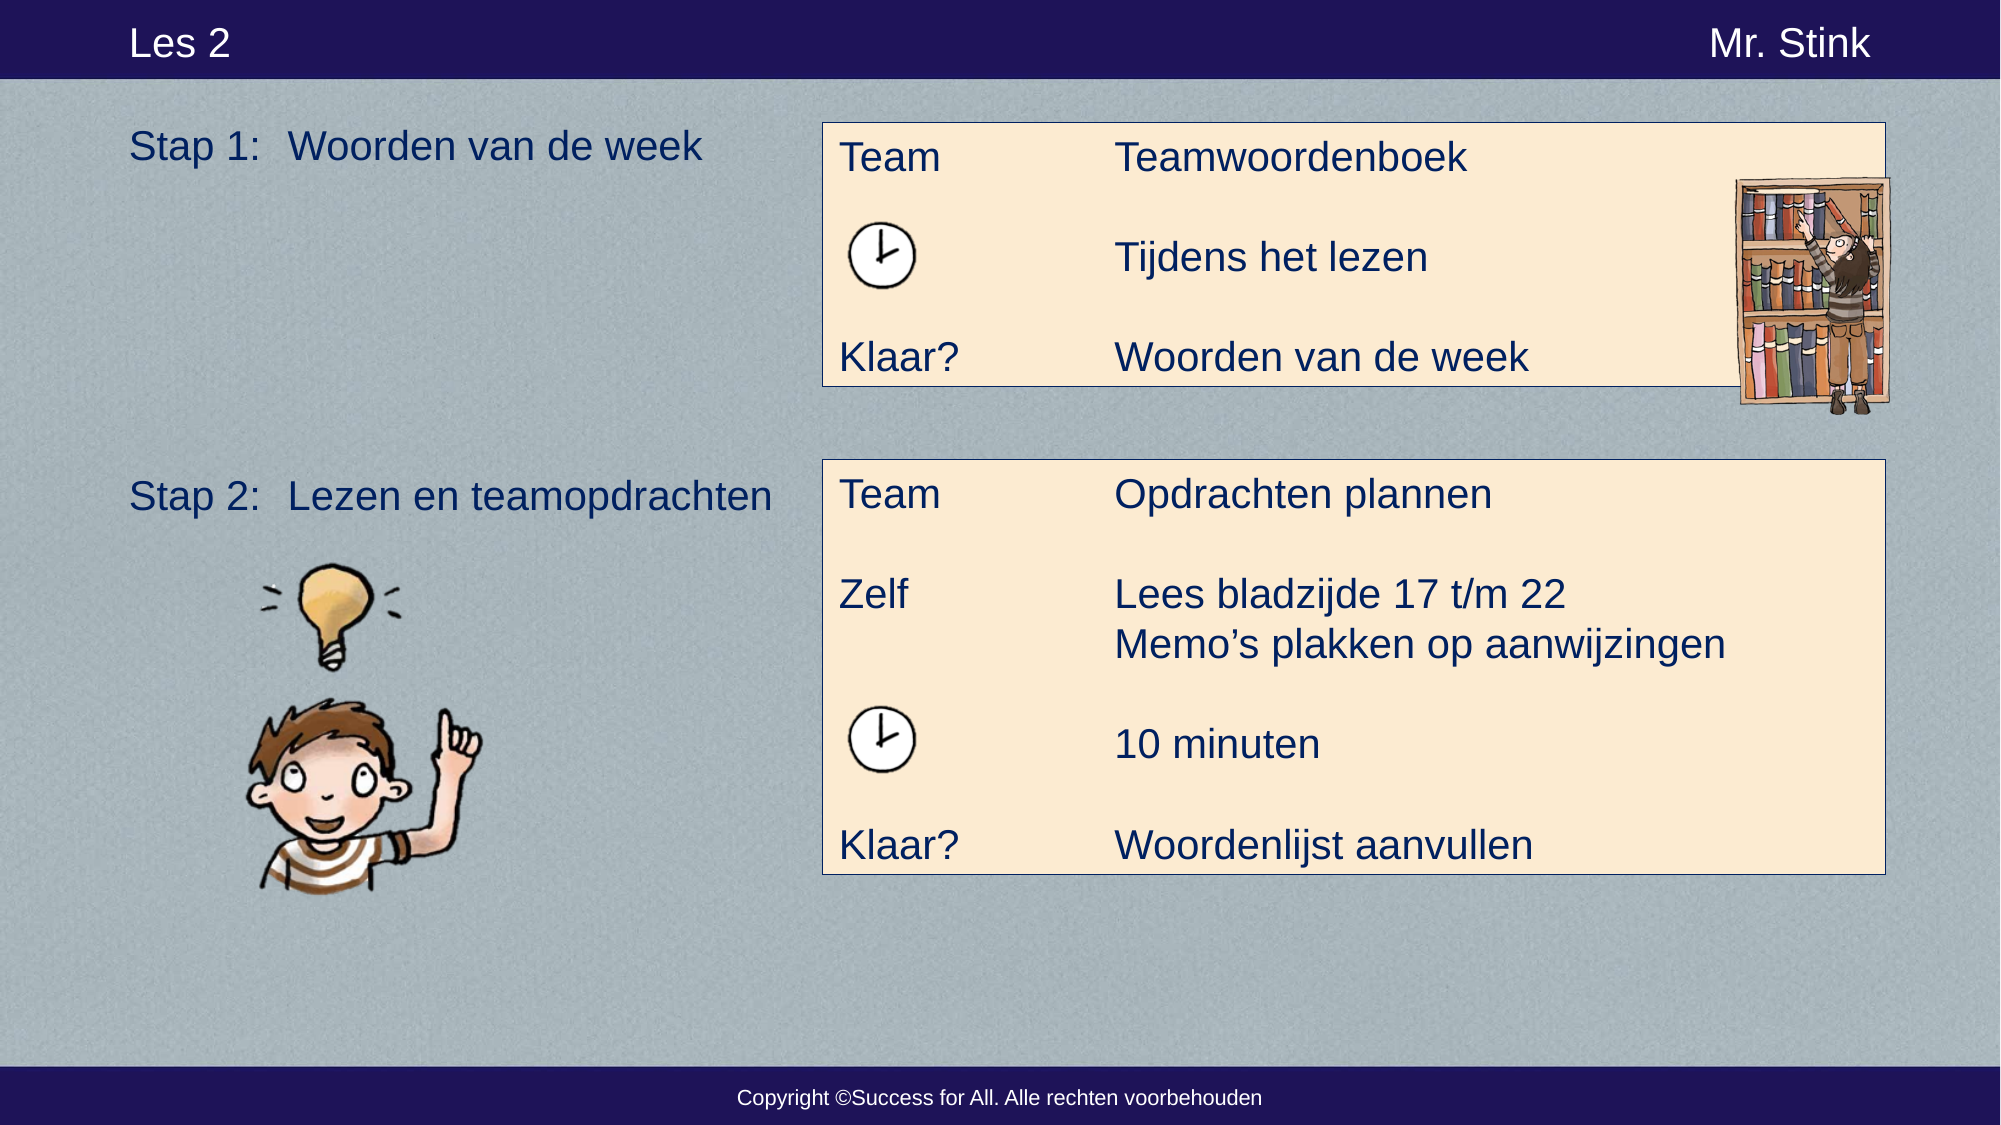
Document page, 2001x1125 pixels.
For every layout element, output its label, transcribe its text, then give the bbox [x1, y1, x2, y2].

picture [0, 0, 2001, 1125]
text_box Les 2 [114, 8, 354, 73]
text_box Stap 1: Woorden van de week Stap 2: Lezen en teamopdrachten [114, 111, 907, 577]
text_box Team Opdrachten plannen Zelf Lees bladzijde 17 t/m 22 Memo’s plakken op aanwijzingen 10 minuten Klaar? Woordenlijst aanvullen [822, 459, 1886, 875]
text_box Mr. Stink [999, 8, 1886, 73]
text_box Copyright ©Success for All. Alle rechten voorbehouden [0, 1076, 2000, 1125]
text_box Team Teamwoordenboek Tijdens het lezen Klaar? Woorden van de week [822, 122, 1886, 387]
